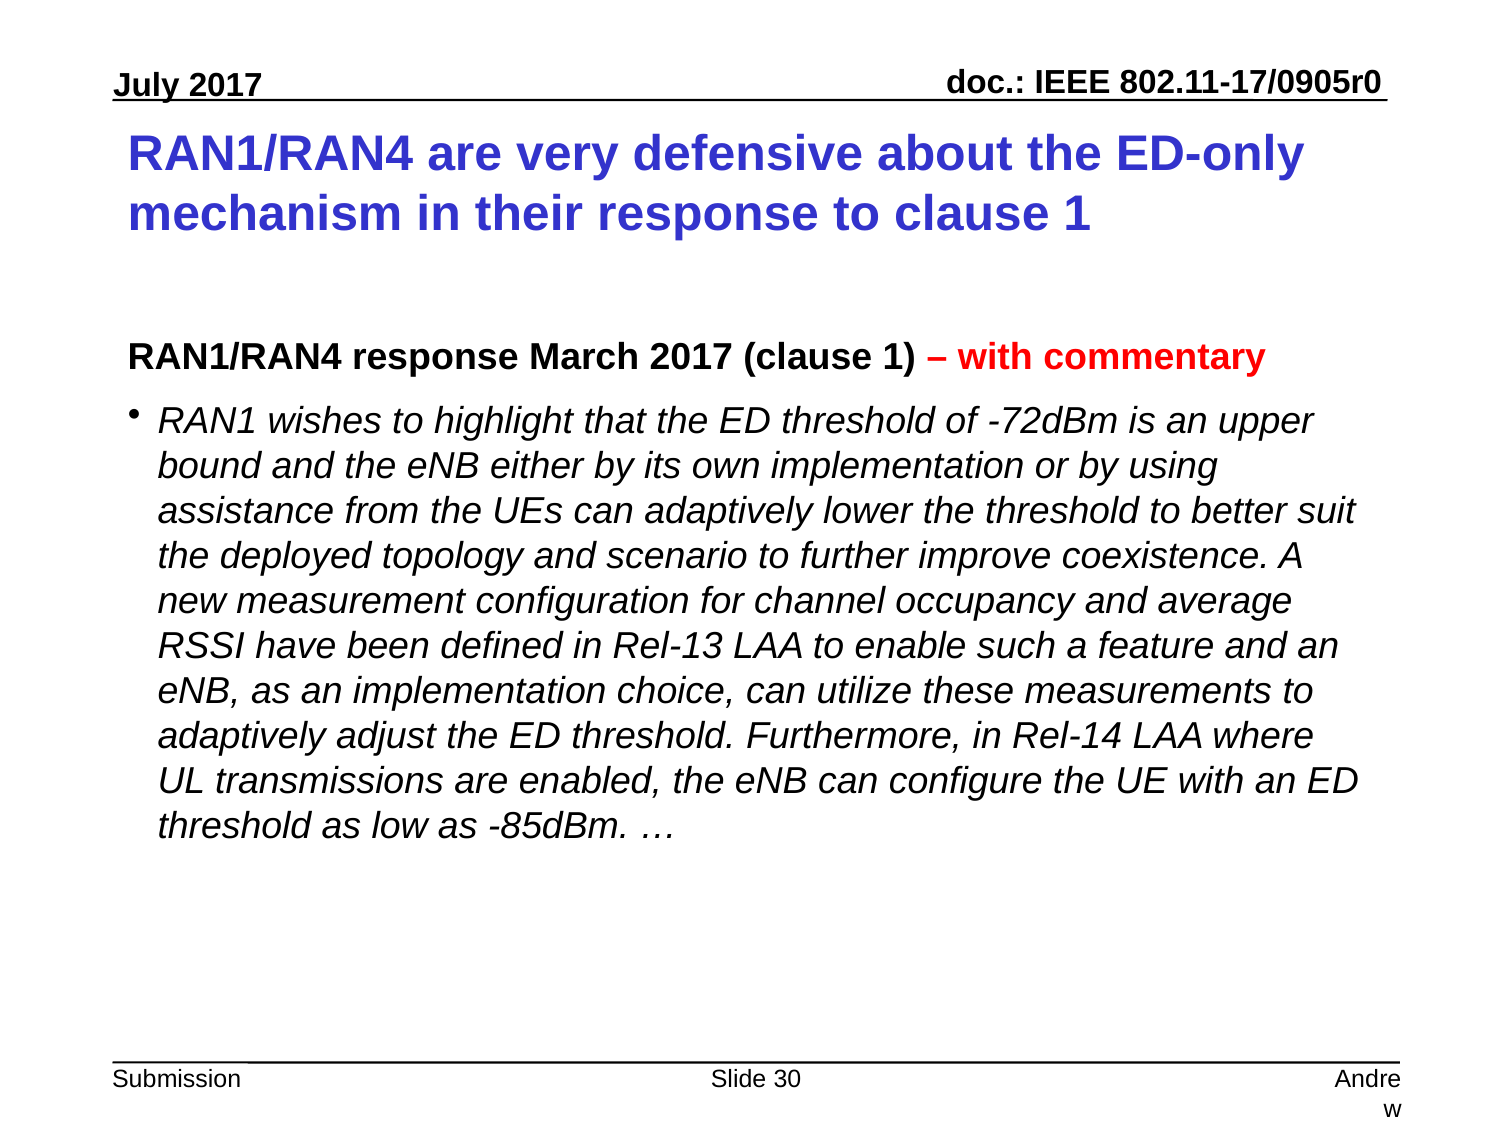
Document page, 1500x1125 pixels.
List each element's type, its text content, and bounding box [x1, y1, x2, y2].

footer Andrew Myles, Cisco [1320, 1061, 1402, 1093]
title RAN1/RAN4 are very defensive about the ED-only mechanism in their response to clause 1 [112, 112, 1388, 288]
list RAN1/RAN4 response March 2017 (clause 1) – with commentary RAN1 wishes to highlight that the ED threshold of -72dBm is an upper bound and the eNB either by its own implementation or by using assistance from the UEs can adaptively lower the threshold to better suit the deployed topology and scenario to further improve coexistence. A new measurement configuration for channel occupancy and average RSSI have been defined in Rel-13 LAA to enable such a feature and an eNB, as an implementation choice, can utilize these measurements to adaptively adjust the ED threshold. Furthermore, in Rel-14 LAA where UL transmissions are enabled, the eNB can configure the UE with an ED threshold as low as -85dBm. … [112, 324, 1388, 1000]
slide_number Slide 30 [709, 1061, 803, 1093]
